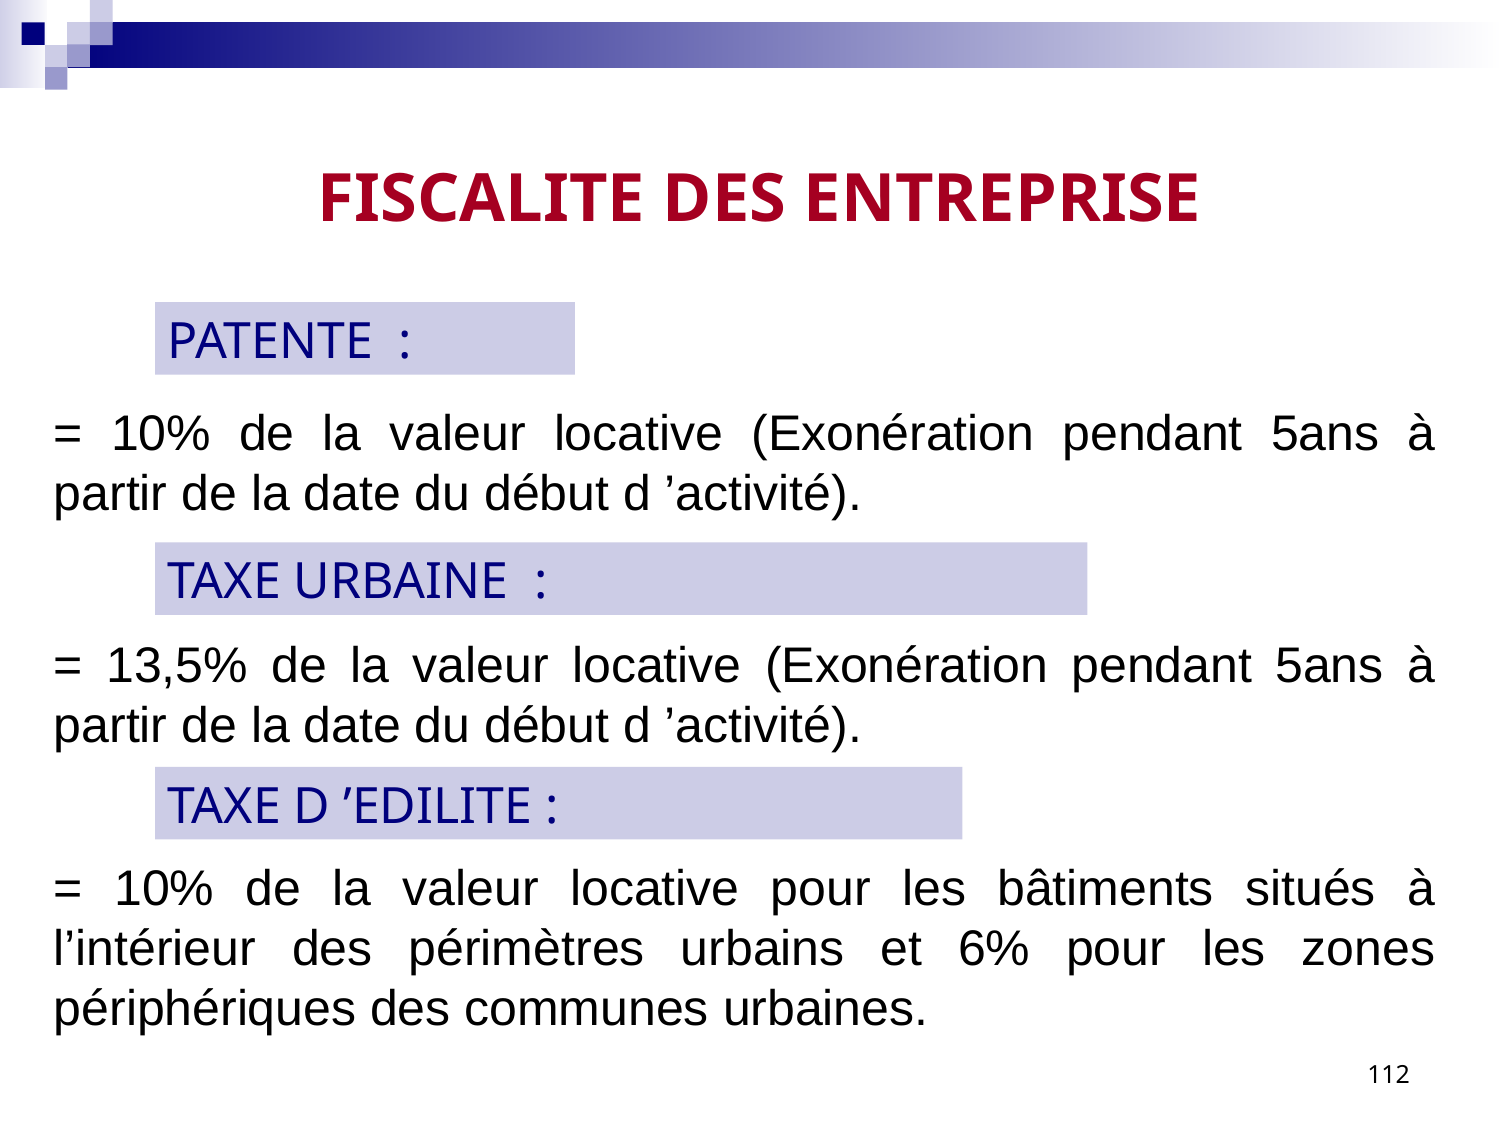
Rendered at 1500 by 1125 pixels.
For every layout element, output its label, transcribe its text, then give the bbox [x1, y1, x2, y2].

text_box TAXE URBAINE : [155, 542, 1088, 615]
text_box TAXE D ’EDILITE : [155, 766, 963, 840]
text_box PATENTE : [155, 302, 575, 375]
text_box = 10% de la valeur locative pour les bâtiments situés à l’intérieur des périmètres urbains et 6% pour les zones périphériques des communes urbaines. [41, 848, 1449, 1042]
text_box = 13,5% de la valeur locative (Exonération pendant 5ans à partir de la date du début d ’activité). [41, 625, 1449, 759]
title FISCALITE DES ENTREPRISE [85, 145, 1436, 244]
text_box = 10% de la valeur locative (Exonération pendant 5ans à partir de la date du début d ’activité). [41, 393, 1449, 527]
slide_number 112 [1074, 1042, 1425, 1100]
